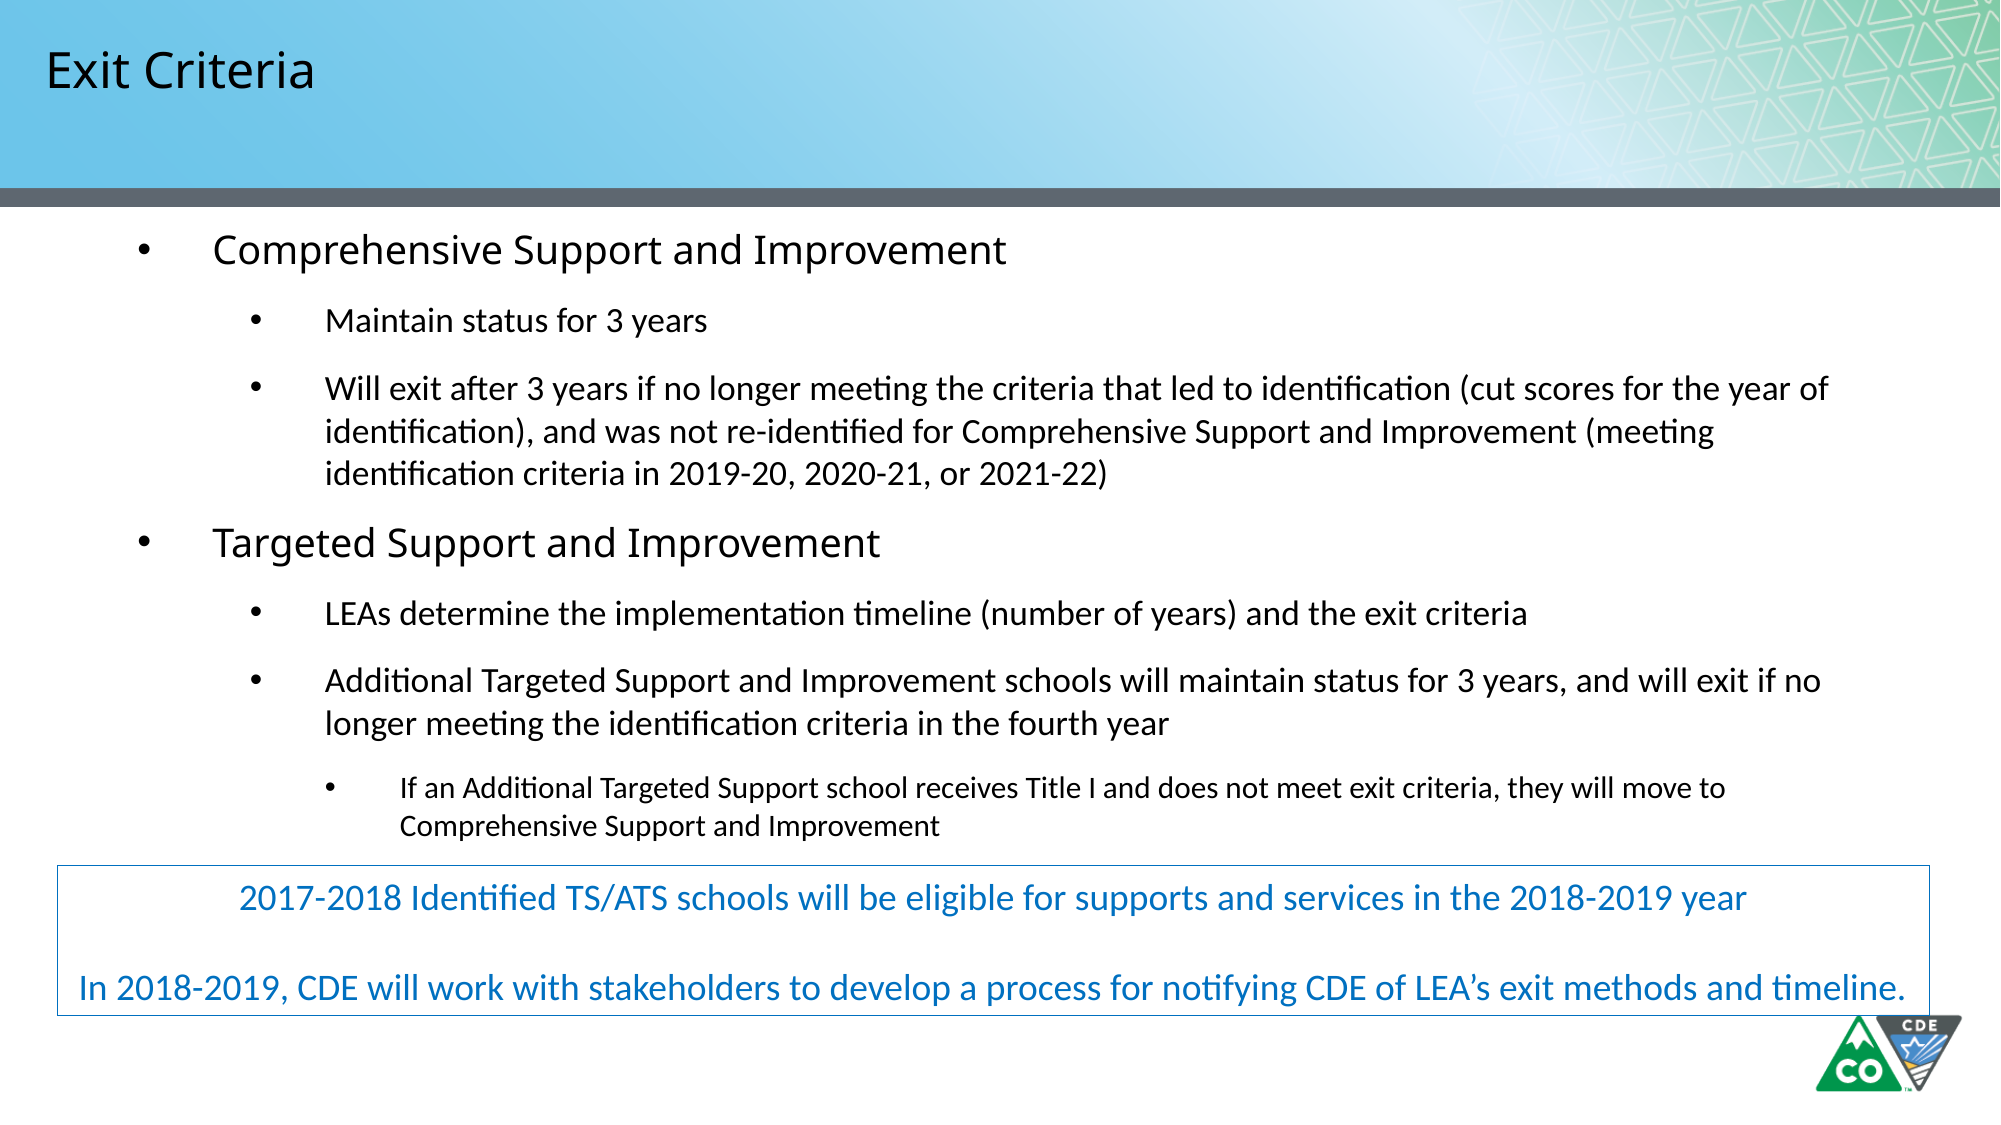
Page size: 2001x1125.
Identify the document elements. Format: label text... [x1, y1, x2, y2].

list Comprehensive Support and Improvement Maintain status for 3 years Will exit after 3 years if no longer meeting the criteria that led to identification (cut scores for the year of identification), and was not re-identified for Comprehensive Support and Improvement (meeting identification criteria in 2019-20, 2020-21, or 2021-22) Targeted Support and Improvement LEAs determine the implementation timeline (number of years) and the exit criteria Additional Targeted Support and Improvement schools will maintain status for 3 years, and will exit if no longer meeting the identification criteria in the fourth year If an Additional Targeted Support school receives Title I and does not meet exit criteria, they will move to Comprehensive Support and Improvement [137, 225, 1836, 865]
text_box 2017-2018 Identified TS/ATS schools will be eligible for supports and services in the 2018-2019 year In 2018-2019, CDE will work with stakeholders to develop a process for notifying CDE of LEA’s exit methods and timeline. [57, 865, 1930, 1016]
title Exit Criteria [45, 45, 1000, 162]
picture [0, 0, 2000, 207]
picture [1803, 1006, 1972, 1099]
